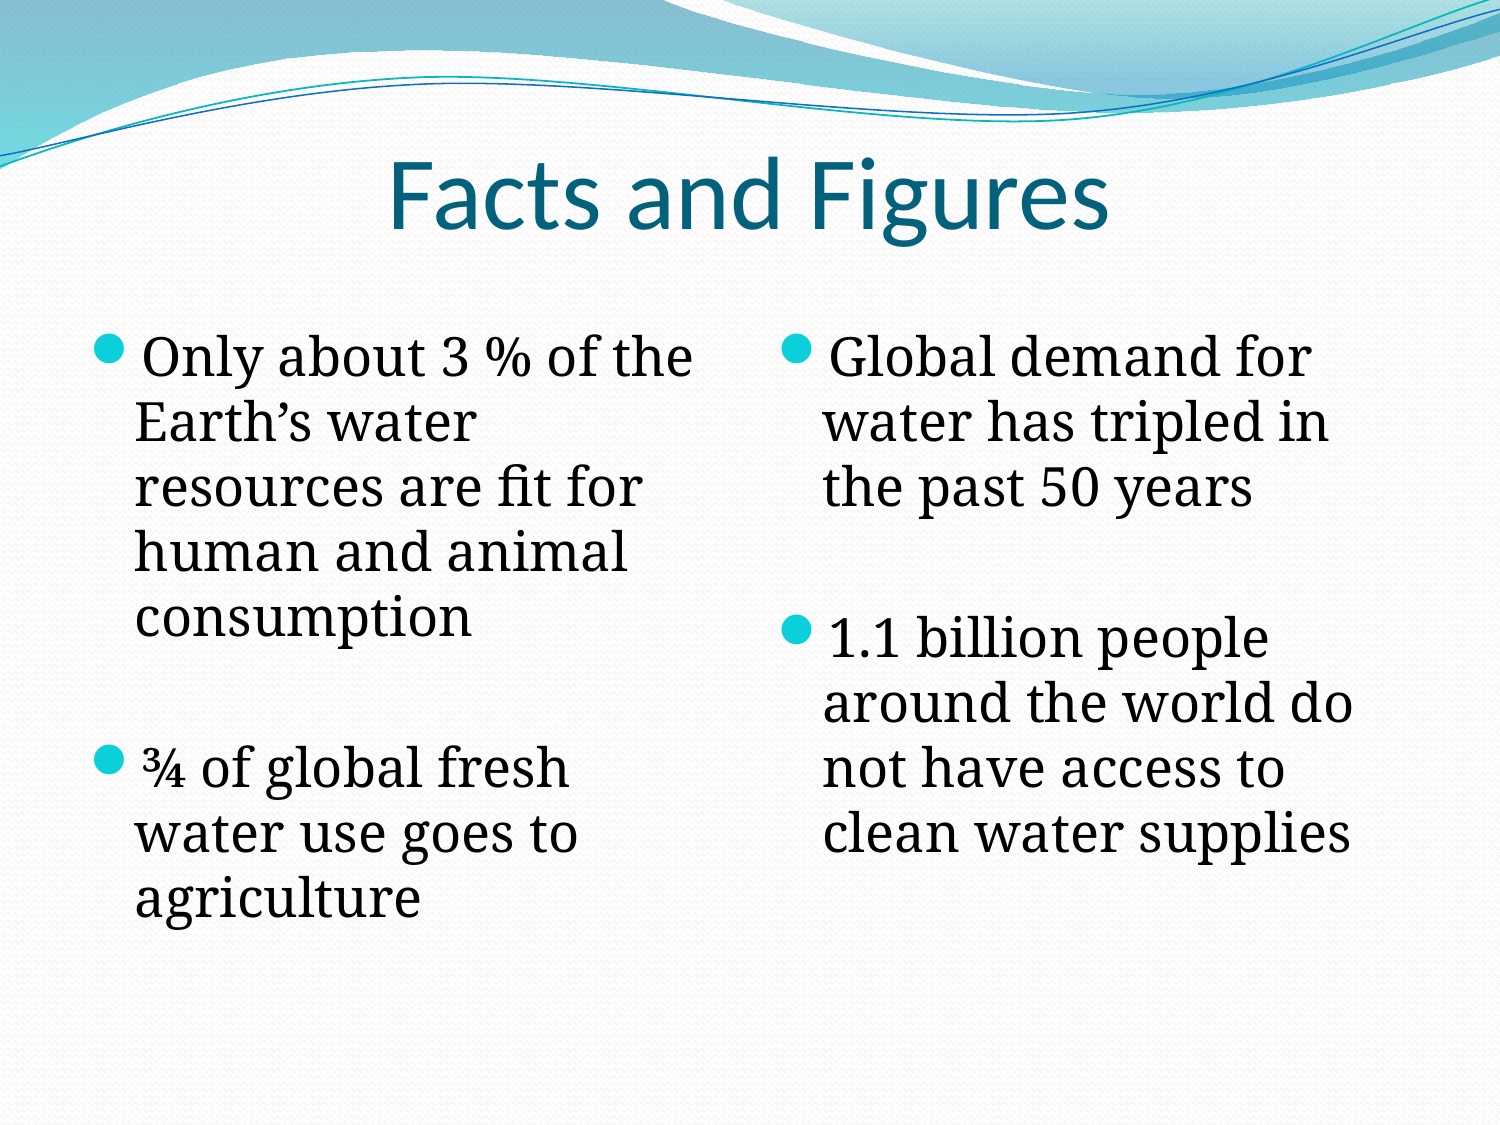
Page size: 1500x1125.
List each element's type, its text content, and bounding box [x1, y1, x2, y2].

title Facts and Figures [75, 62, 1425, 250]
list Global demand for water has tripled in the past 50 years 1.1 billion people around the world do not have access to clean water supplies [762, 314, 1425, 1043]
list Only about 3 % of the Earth’s water resources are fit for human and animal consumption ¾ of global fresh water use goes to agriculture [75, 314, 738, 1043]
